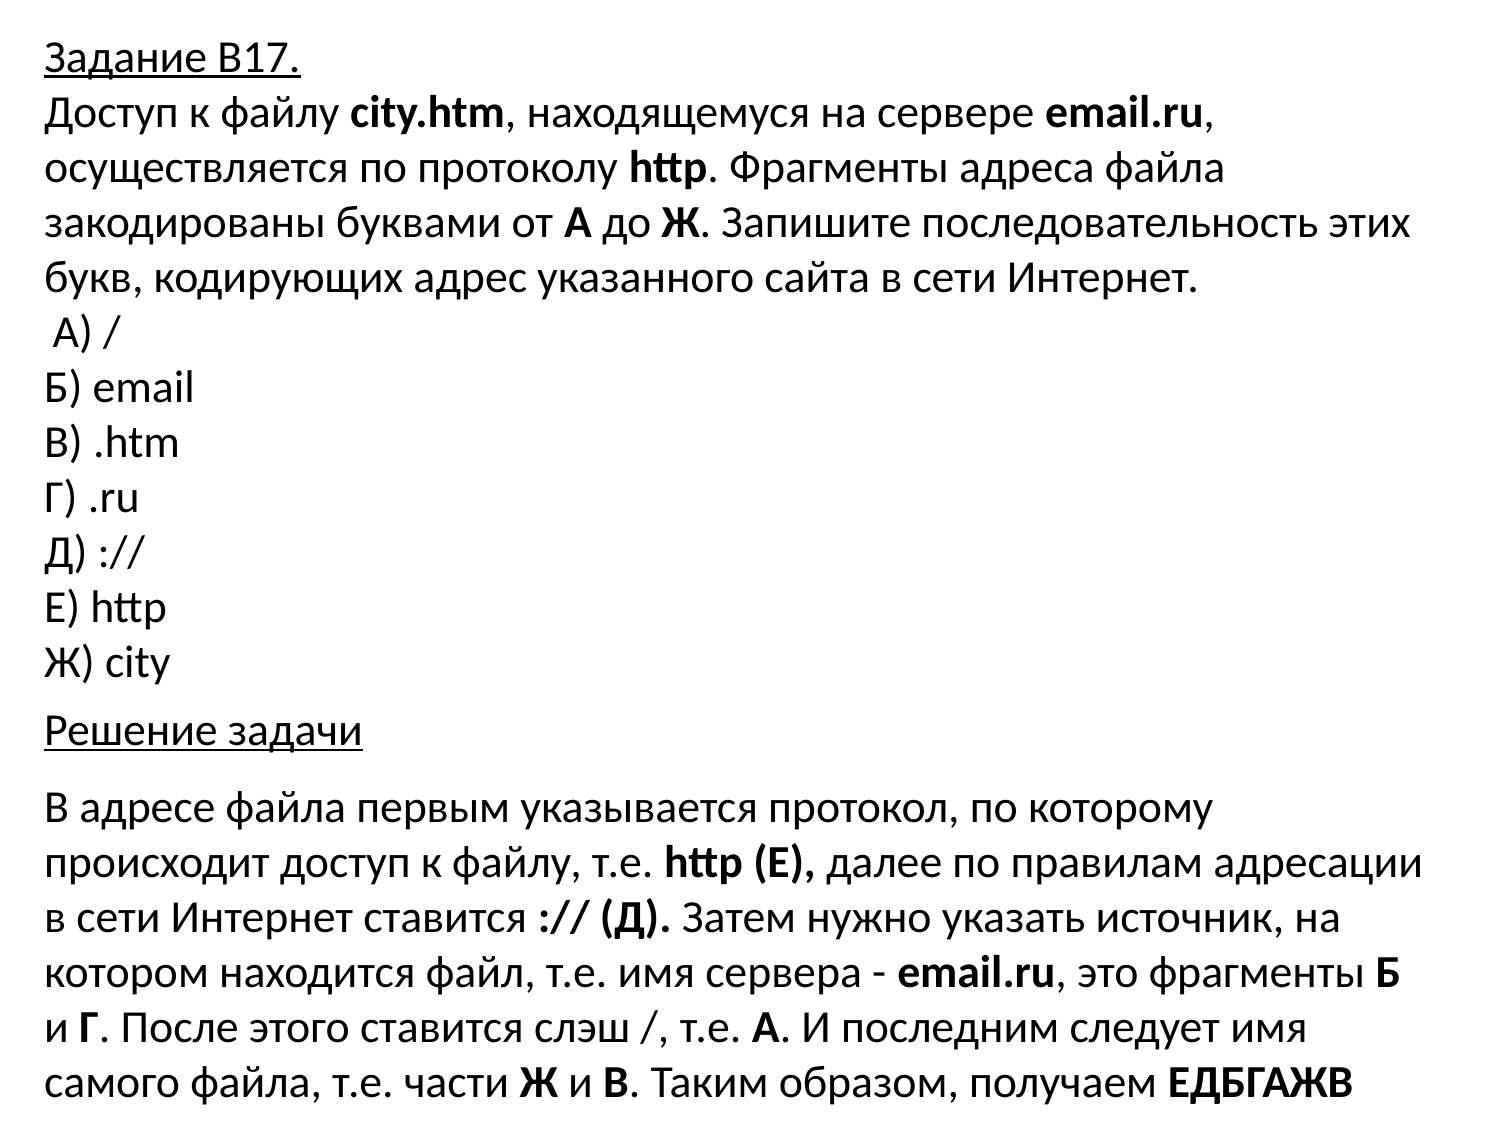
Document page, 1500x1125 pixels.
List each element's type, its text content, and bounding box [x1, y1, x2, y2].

text_box Решение задачи [29, 692, 479, 763]
text_box Задание В17. Доступ к файлу city.htm, находящемуся на сервере email.ru, осуществляется по протоколу http. Фрагменты адреса файла закодированы буквами от А до Ж. Запишите последовательность этих букв, кодирующих адрес указанного сайта в сети Интернет. А) / Б) email В) .htm Г) .ru Д) :// Е) http Ж) city В адресе файла первым указывается протокол, по которому происходит доступ к файлу, т.е. http (E), далее по правилам адресации в сети Интернет ставится :// (Д). Затем нужно указать источник, на котором находится файл, т.е. имя сервера - email.ru, это фрагменты Б и Г. После этого ставится слэш /, т.е. А. И последним следует имя самого файла, т.е. части Ж и В. Таким образом, получаем ЕДБГАЖВ [29, 19, 1447, 1114]
